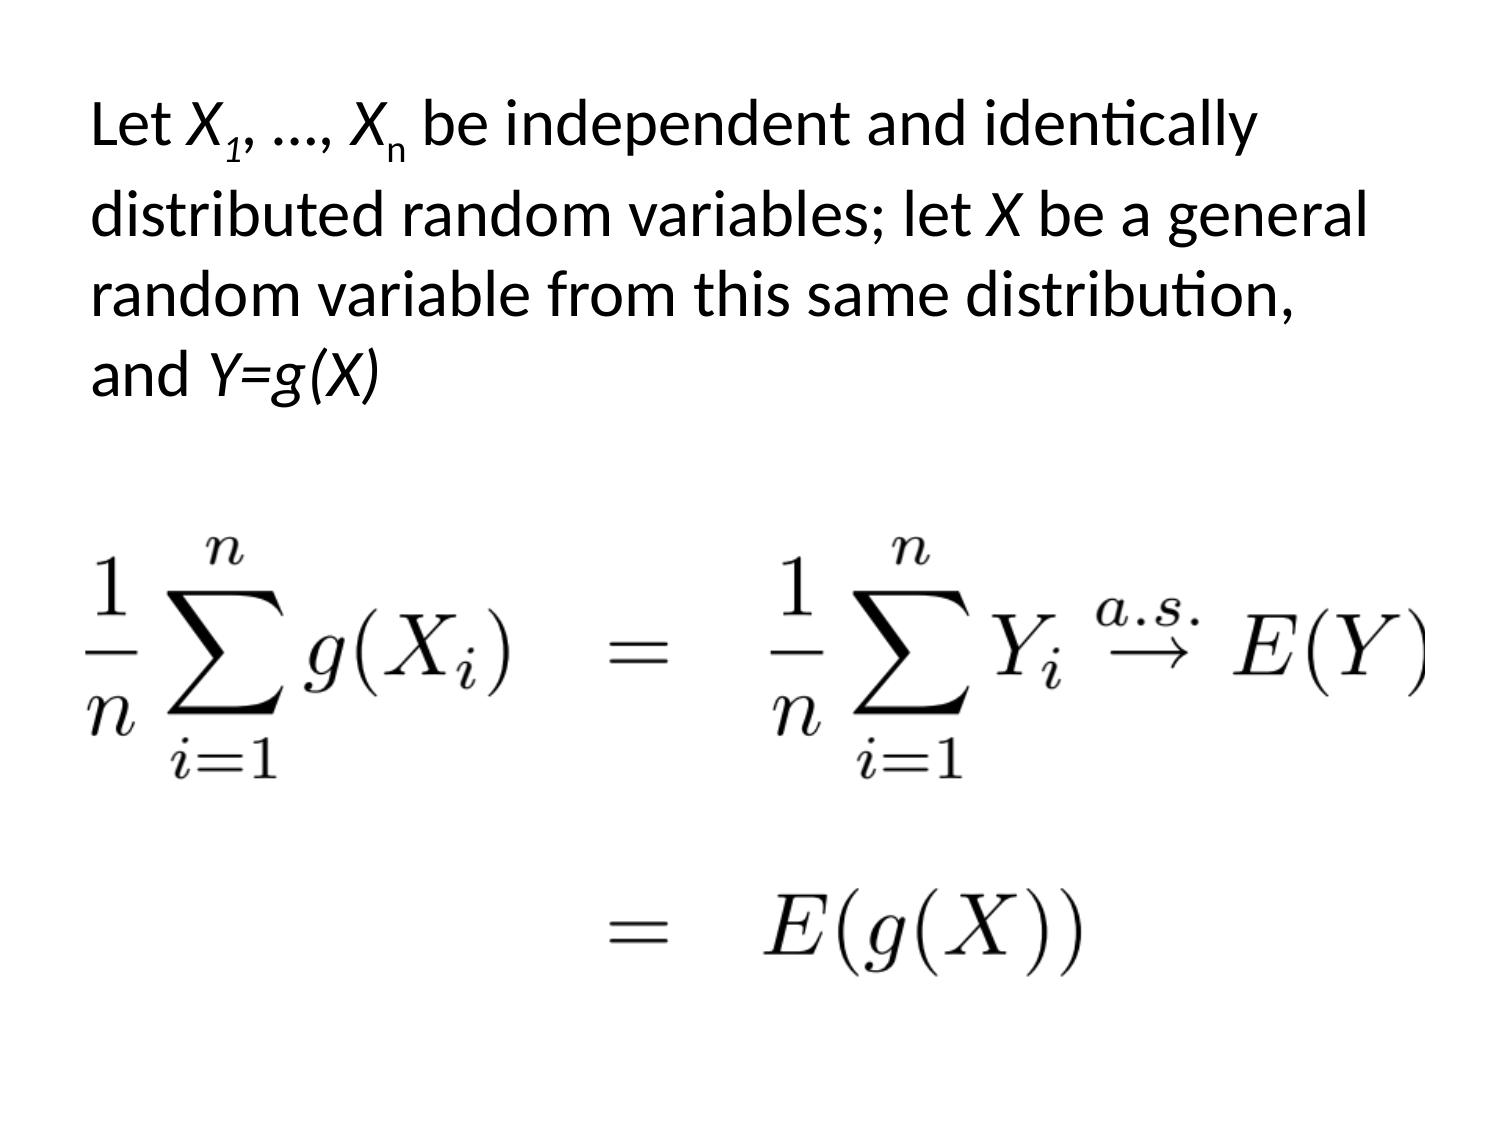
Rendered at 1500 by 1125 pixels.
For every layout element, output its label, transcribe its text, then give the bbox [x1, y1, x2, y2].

title Let X1, …, Xn be independent and identically distributed random variables; let X be a general random variable from this same distribution, and Y=g(X) [75, 45, 1425, 445]
picture [85, 536, 1426, 977]
